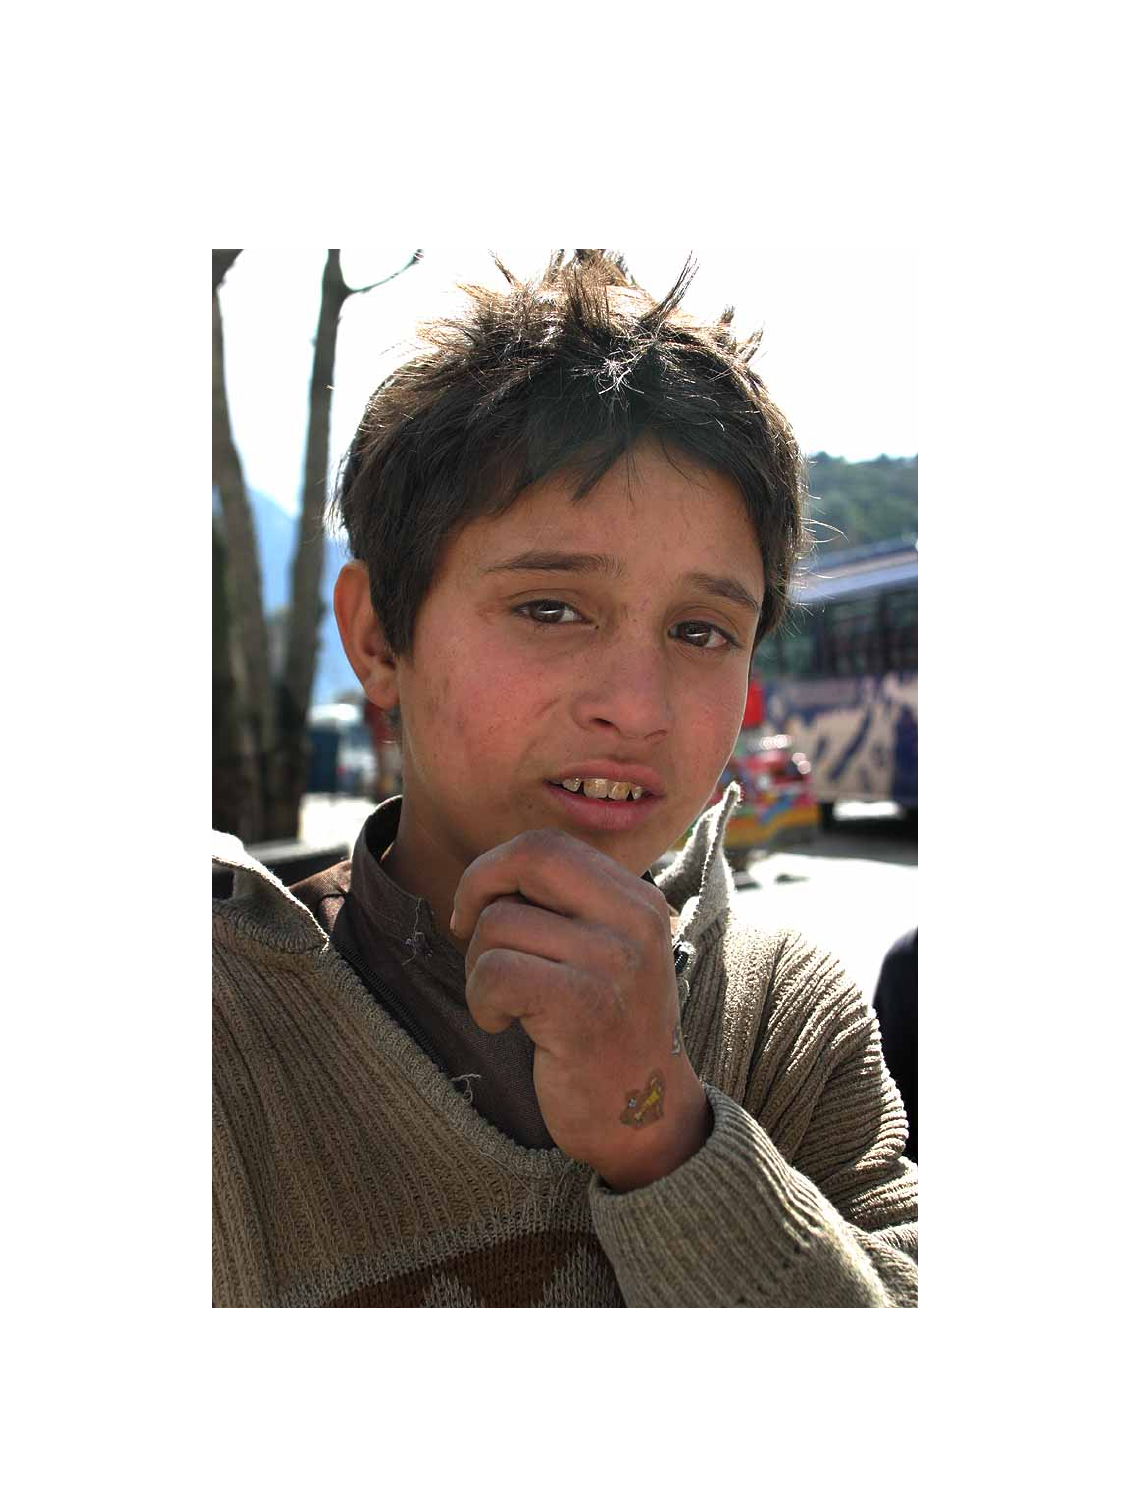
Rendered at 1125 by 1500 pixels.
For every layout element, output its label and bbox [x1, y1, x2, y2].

list [212, 249, 918, 1308]
